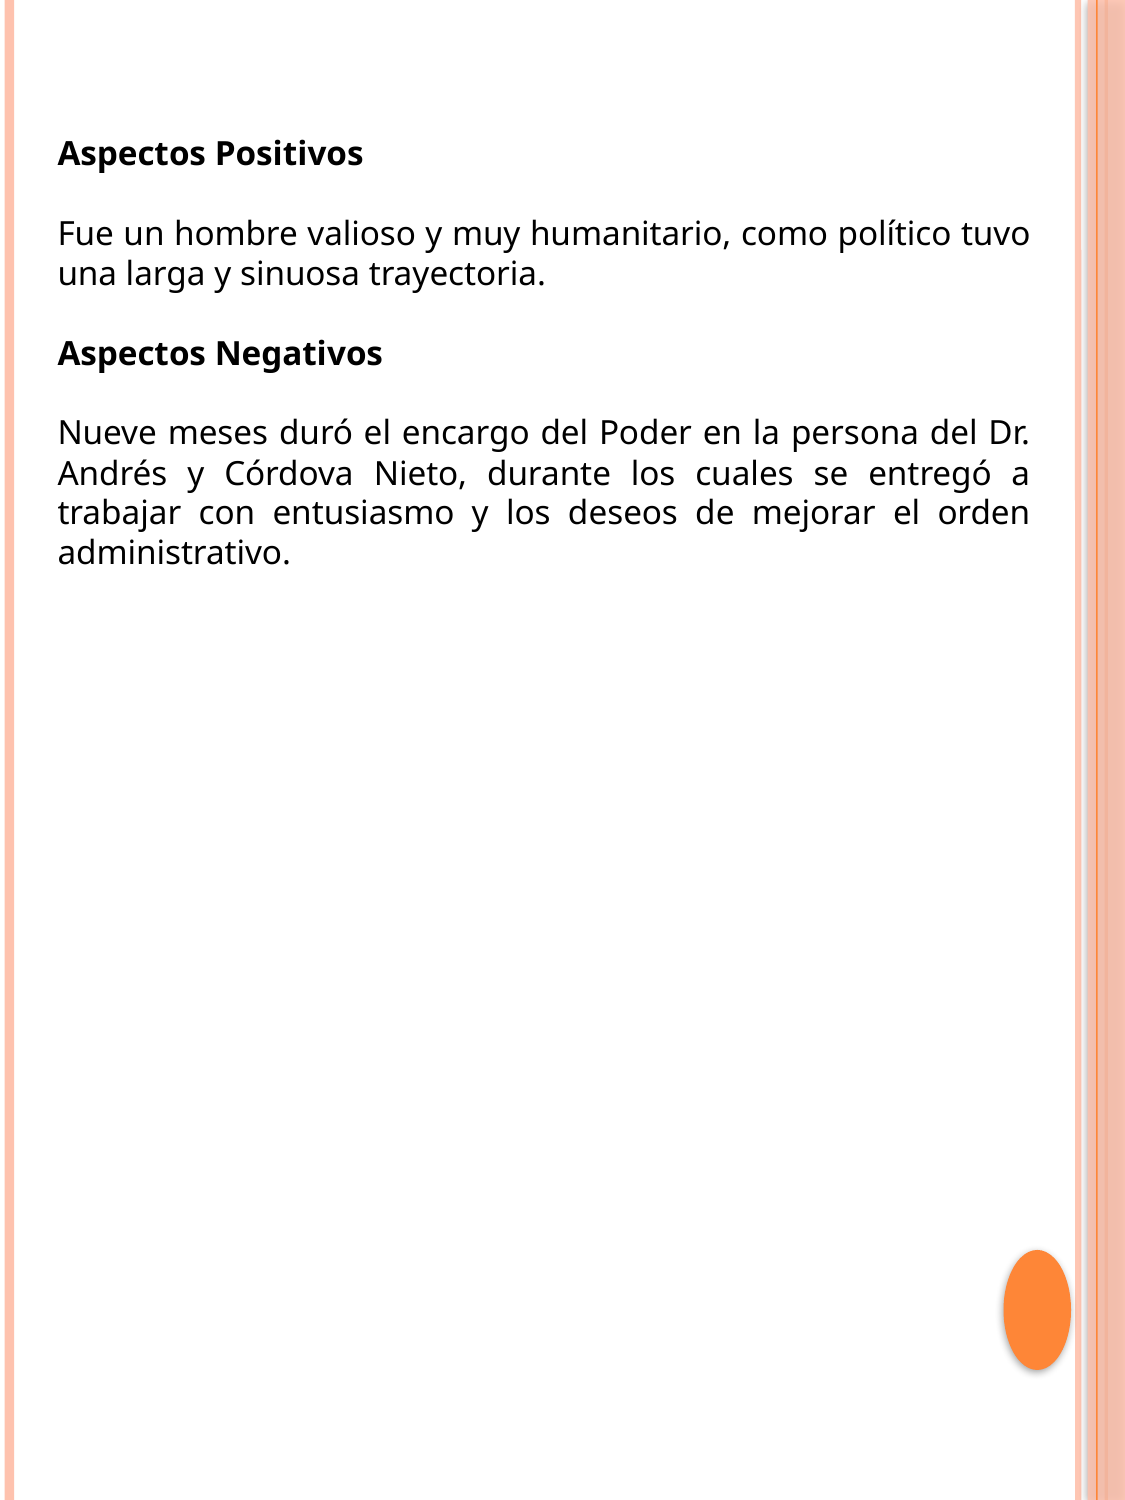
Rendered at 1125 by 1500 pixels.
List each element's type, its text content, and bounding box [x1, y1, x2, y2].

text_box Aspectos Positivos Fue un hombre valioso y muy humanitario, como político tuvo una larga y sinuosa trayectoria. Aspectos Negativos Nueve meses duró el encargo del Poder en la persona del Dr. Andrés y Córdova Nieto, durante los cuales se entregó a trabajar con entusiasmo y los deseos de mejorar el orden administrativo. [42, 124, 1047, 579]
